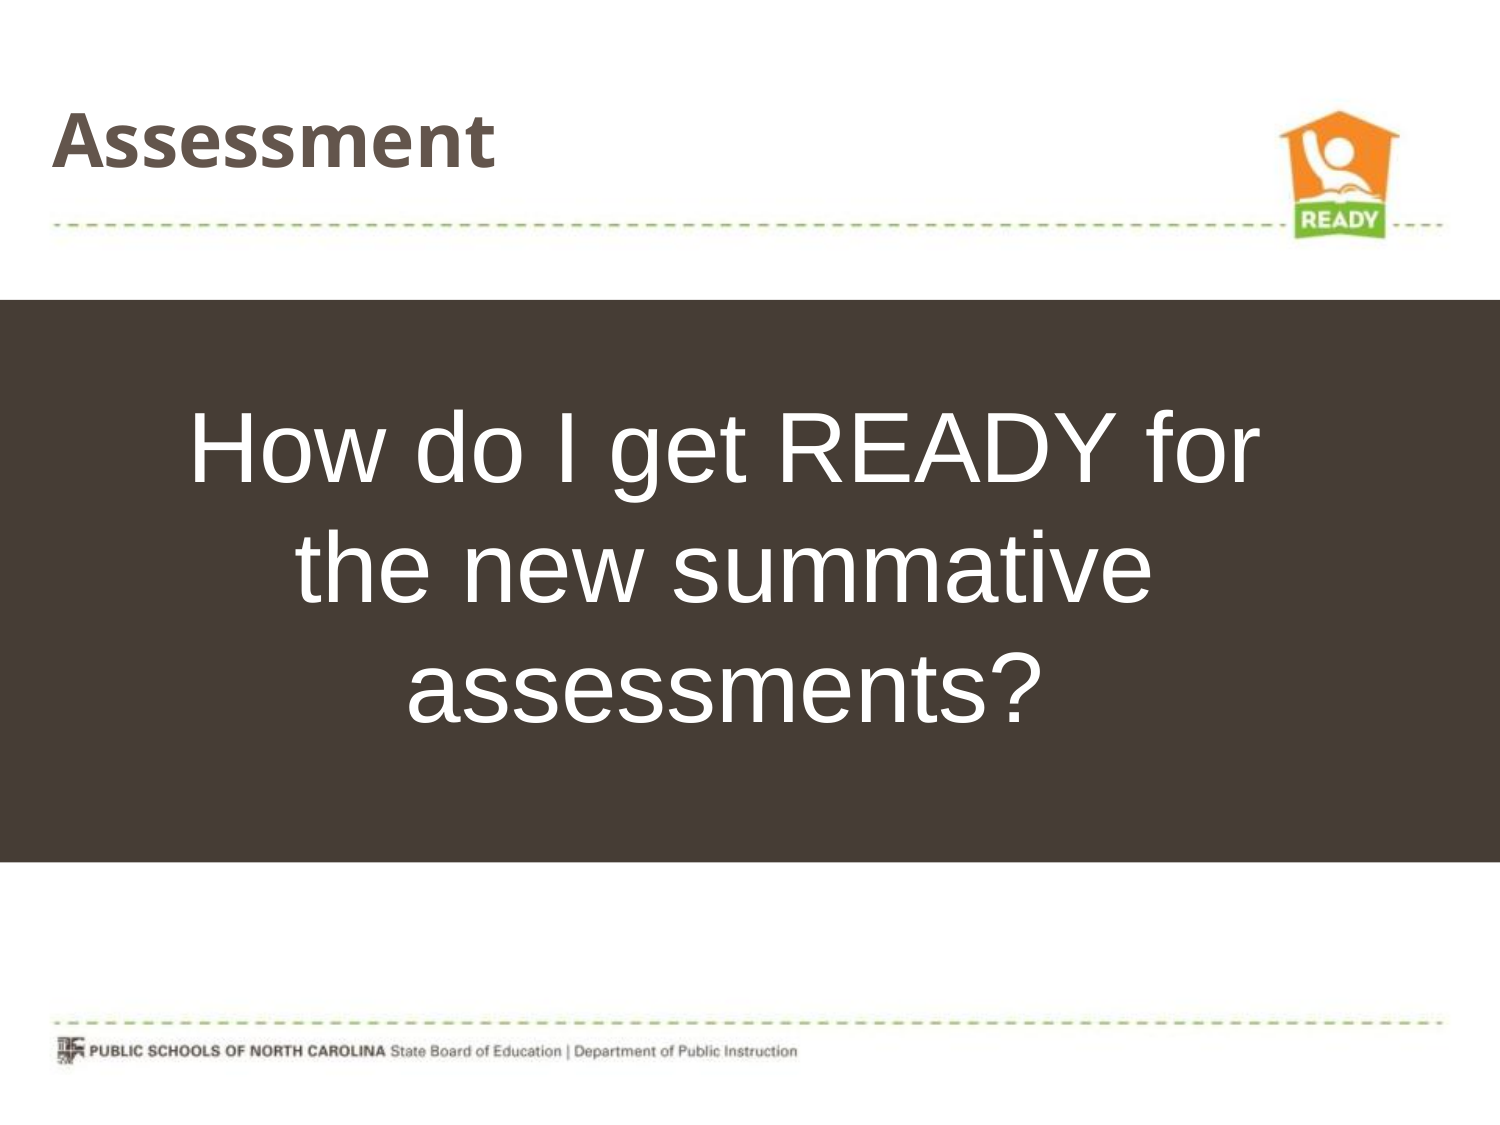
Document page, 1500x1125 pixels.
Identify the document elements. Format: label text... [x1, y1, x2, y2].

picture [0, 863, 1500, 1125]
text_box Assessment [37, 50, 1438, 225]
picture [0, 0, 1500, 299]
text_box [0, 299, 1500, 863]
list How do I get READY for the new summative assessments? [125, 375, 1325, 700]
